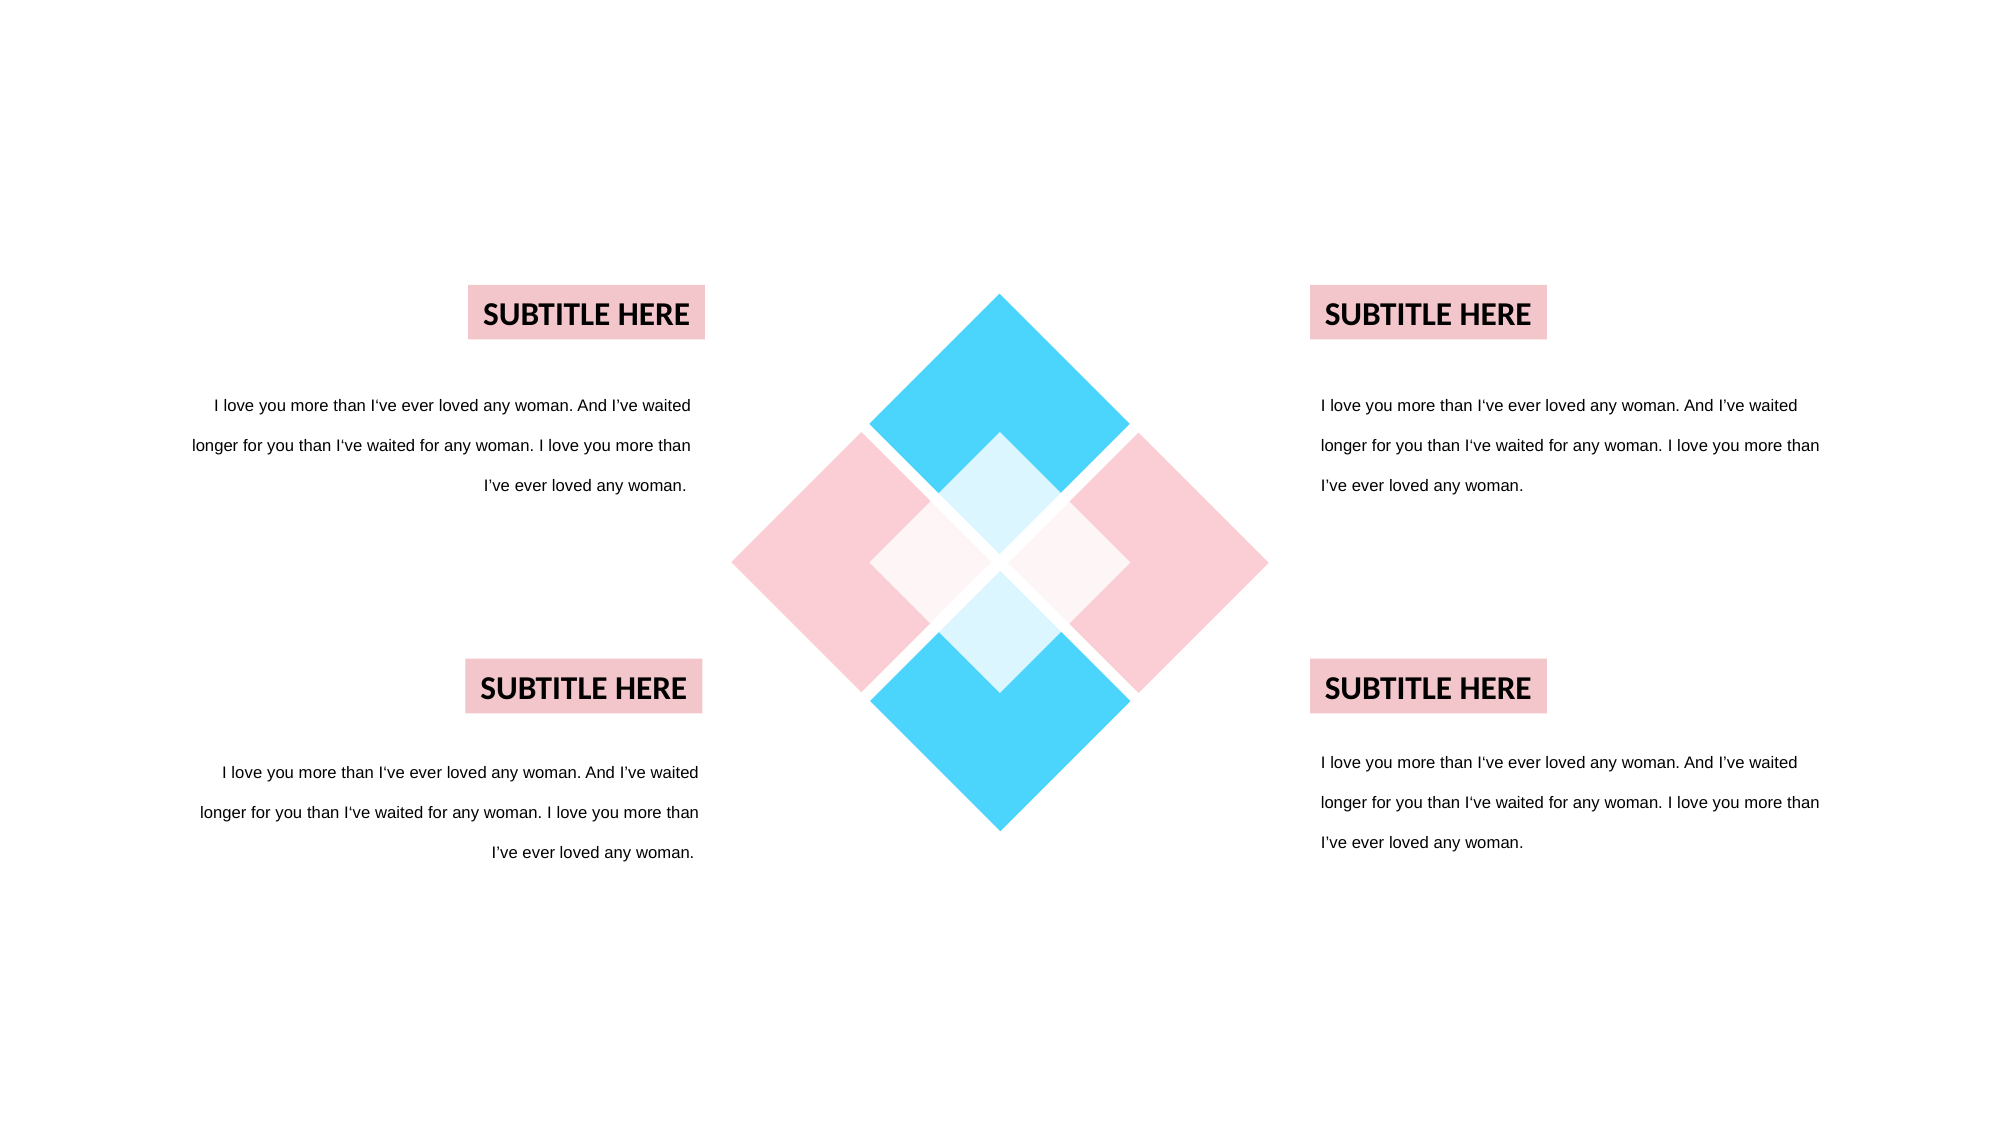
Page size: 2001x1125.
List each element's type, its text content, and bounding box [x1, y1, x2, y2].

text_box [868, 632, 1132, 833]
text_box I love you more than I‘ve ever loved any woman. And I’ve waited longer for you than I‘ve waited for any woman. I love you more than I’ve ever loved any woman. [1306, 367, 1864, 502]
text_box SUBTITLE HERE [465, 658, 703, 714]
text_box [867, 292, 1132, 493]
text_box [1070, 431, 1271, 695]
text_box SUBTITLE HERE [468, 284, 705, 340]
text_box I love you more than I‘ve ever loved any woman. And I’ve waited longer for you than I‘ve waited for any woman. I love you more than I’ve ever loved any woman. [1306, 724, 1864, 859]
text_box I love you more than I‘ve ever loved any woman. And I’ve waited longer for you than I‘ve waited for any woman. I love you more than I’ve ever loved any woman. [157, 735, 715, 870]
text_box SUBTITLE HERE [1310, 658, 1547, 714]
text_box [729, 430, 930, 694]
text_box [867, 430, 1132, 695]
text_box SUBTITLE HERE [1310, 284, 1547, 340]
text_box I love you more than I‘ve ever loved any woman. And I’ve waited longer for you than I‘ve waited for any woman. I love you more than I’ve ever loved any woman. [149, 367, 707, 502]
